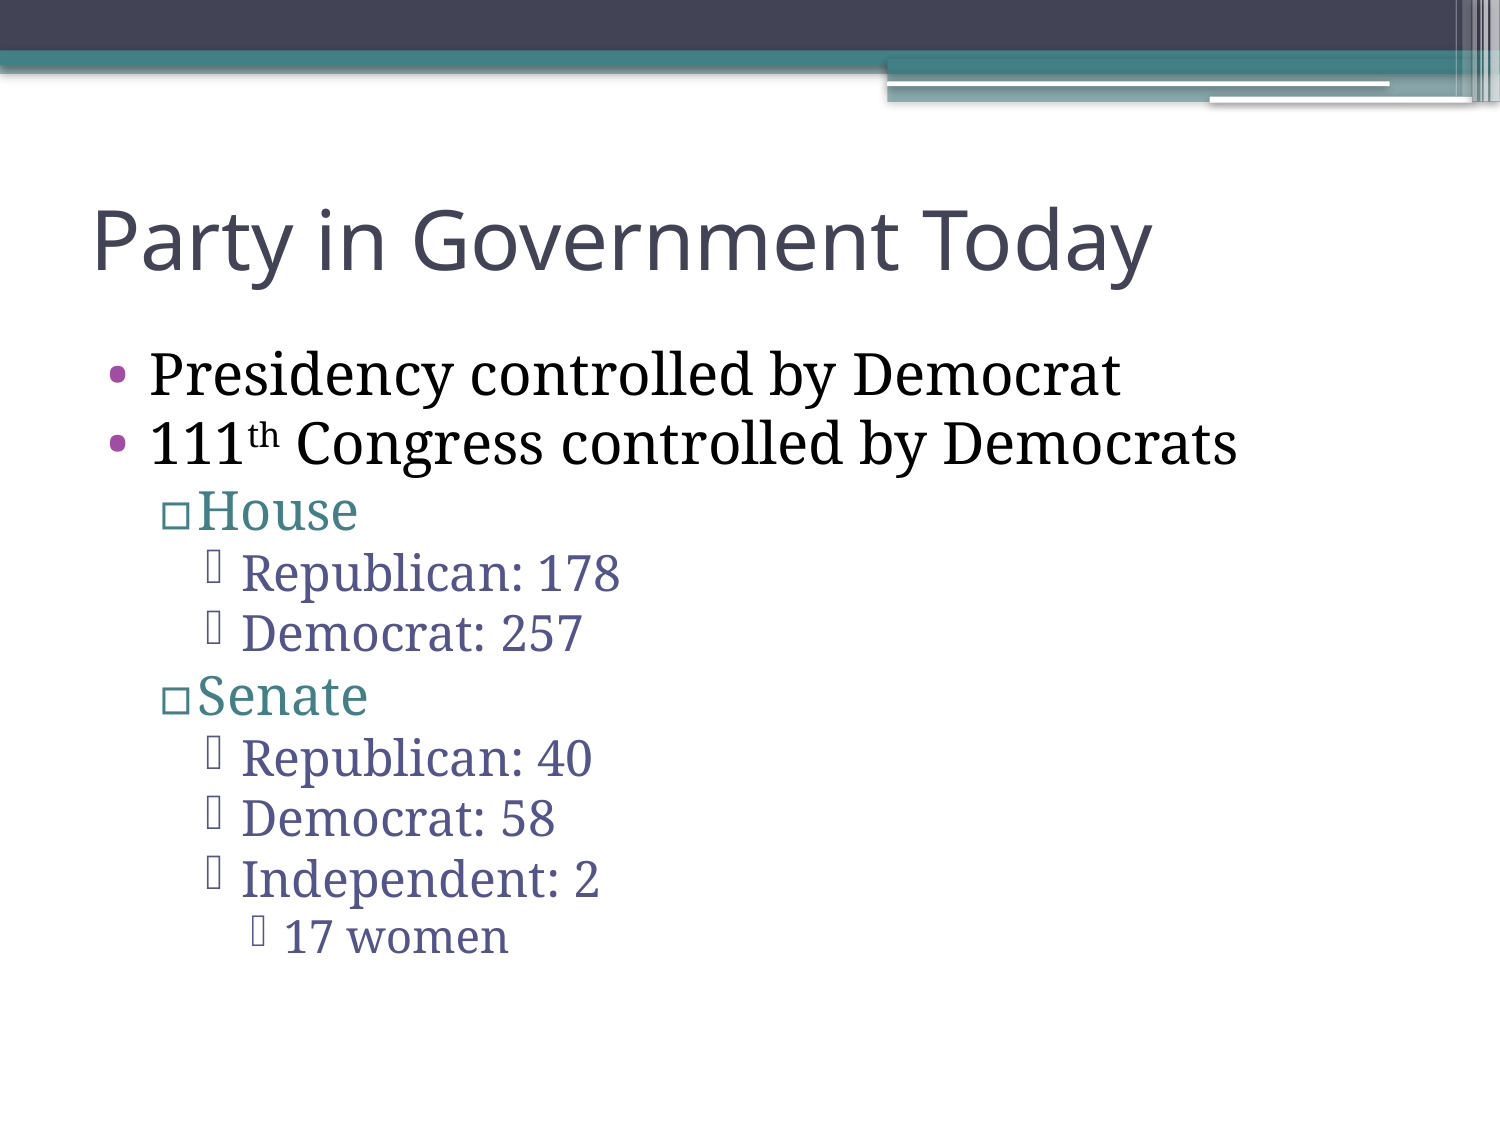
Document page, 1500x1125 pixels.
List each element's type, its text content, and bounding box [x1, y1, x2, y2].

title Party in Government Today [74, 137, 1426, 337]
list Presidency controlled by Democrat 111th Congress controlled by Democrats House Republican: 178 Democrat: 257 Senate Republican: 40 Democrat: 58 Independent: 2 17 women [74, 337, 1426, 1079]
